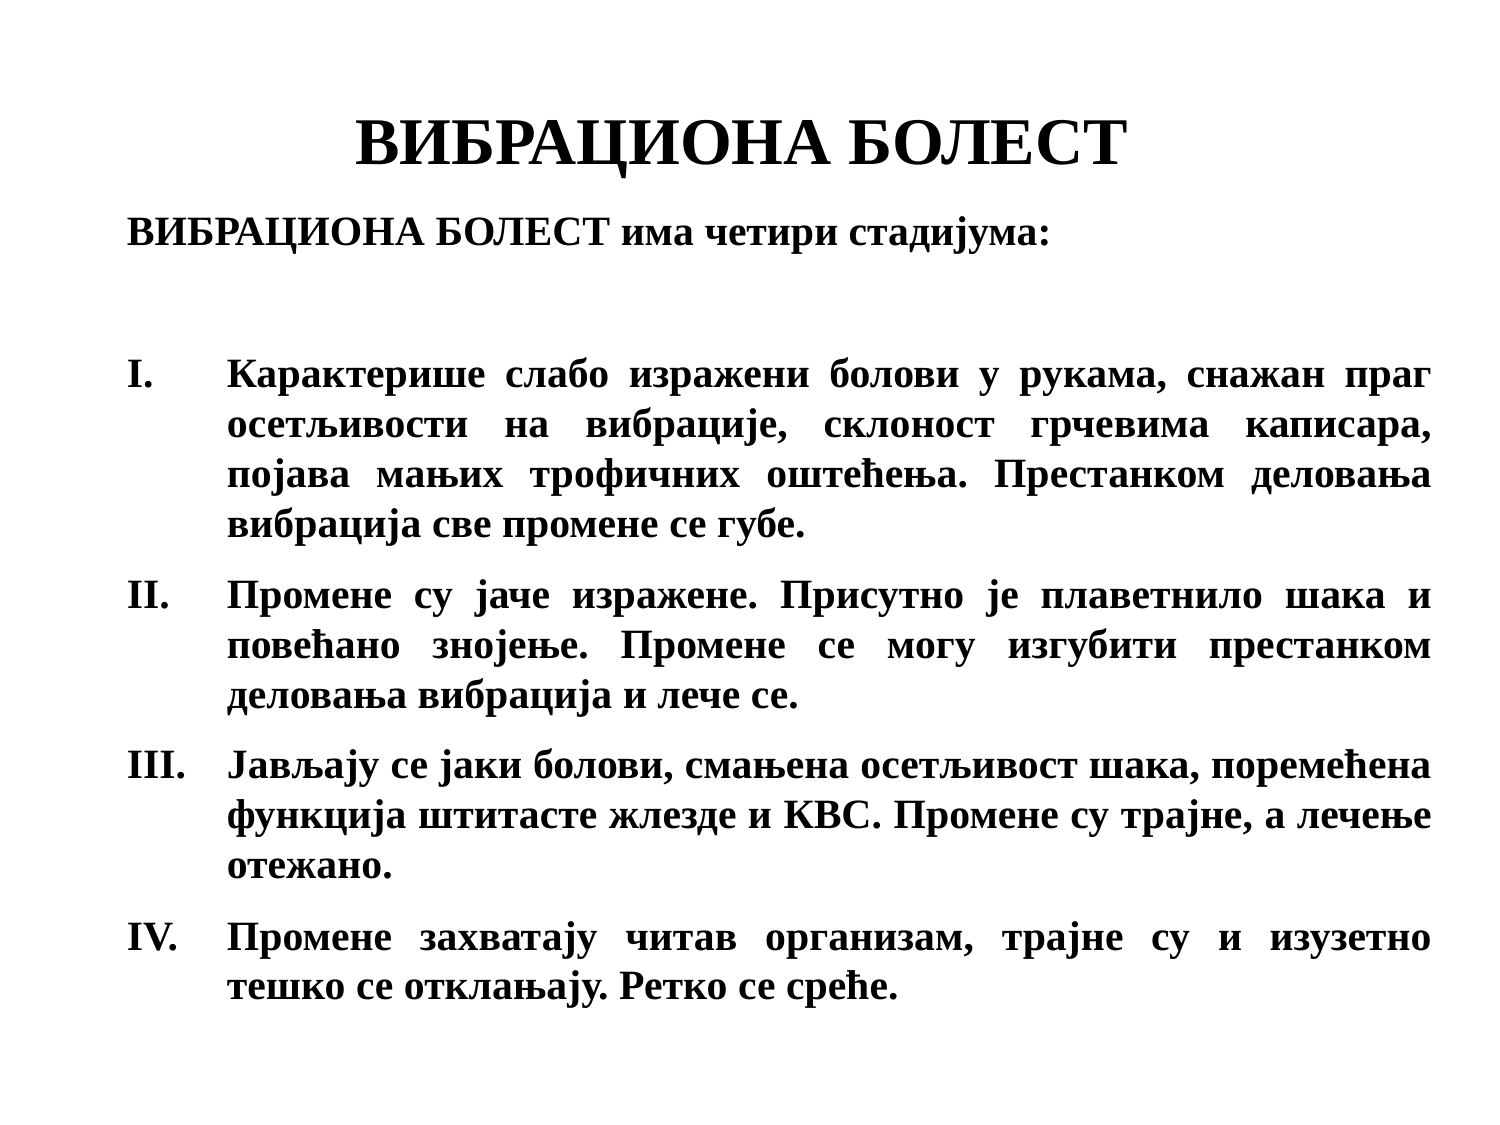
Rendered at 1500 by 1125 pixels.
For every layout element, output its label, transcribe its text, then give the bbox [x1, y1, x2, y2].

text_box ВИБРАЦИОНА БОЛЕСТ [100, 90, 1401, 185]
text_box ВИБРАЦИОНА БОЛЕСТ има четири стадијума: Карактерише слабо изражени болови у рукама, снажан праг осетљивости на вибрације, склоност грчевима каписара, појава мањих трофичних оштећења. Престанком деловања вибрација све промене се губе. Промене су јаче изражене. Присутно је плаветнило шака и повећано знојење. Промене се могу изгубити престанком деловања вибрација и лече се. Јављају се јаки болови, смањена осетљивост шака, поремећена функција штитасте жлезде и КВС. Промене су трајне, а лечење отежано. Промене захватају читав организам, трајне су и изузетно тешко се отклањају. Ретко се среће. [112, 196, 1448, 1016]
